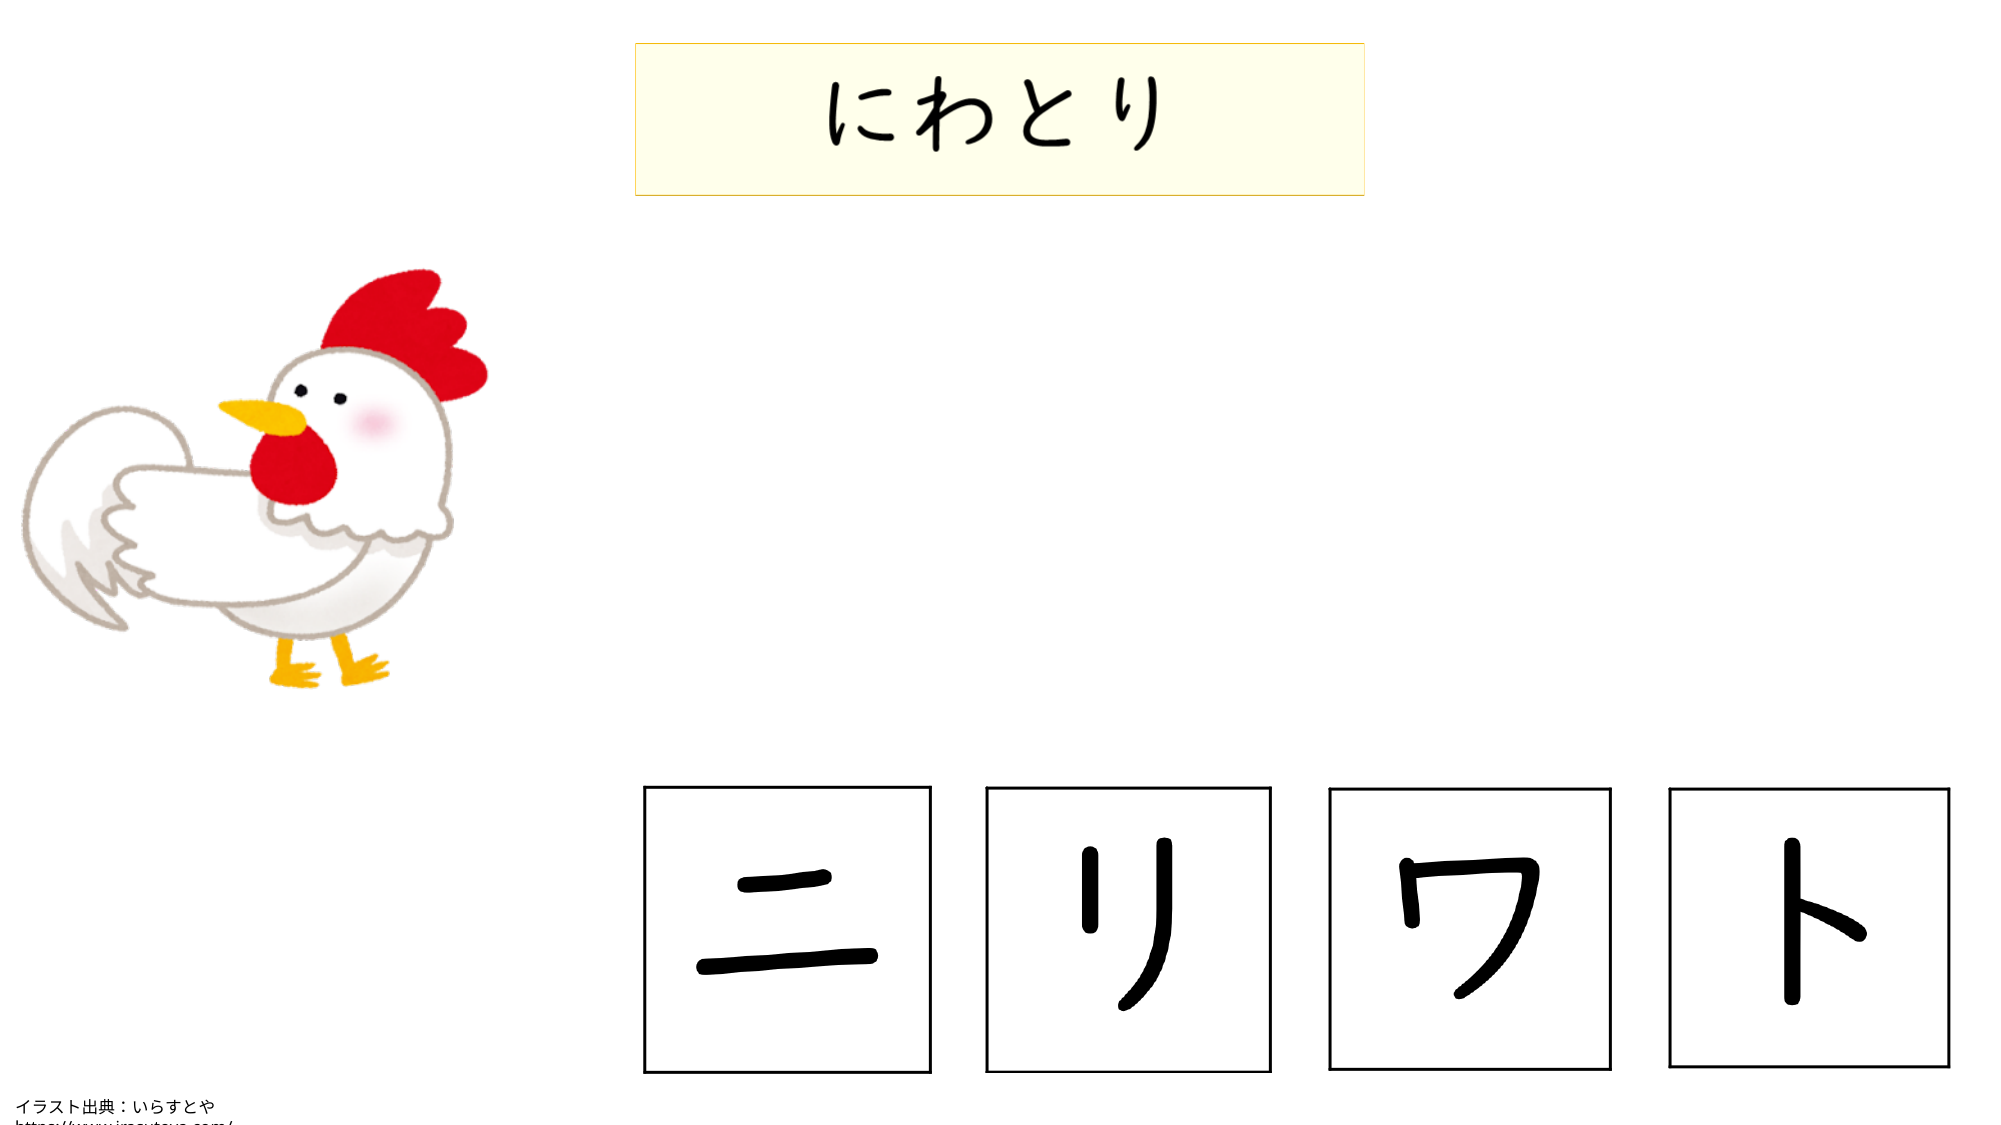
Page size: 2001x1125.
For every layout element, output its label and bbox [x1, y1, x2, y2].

picture [635, 36, 1365, 206]
picture [640, 782, 935, 1074]
picture [1665, 783, 1953, 1071]
picture [1324, 783, 1614, 1074]
picture [980, 782, 1275, 1073]
list [0, 254, 513, 705]
